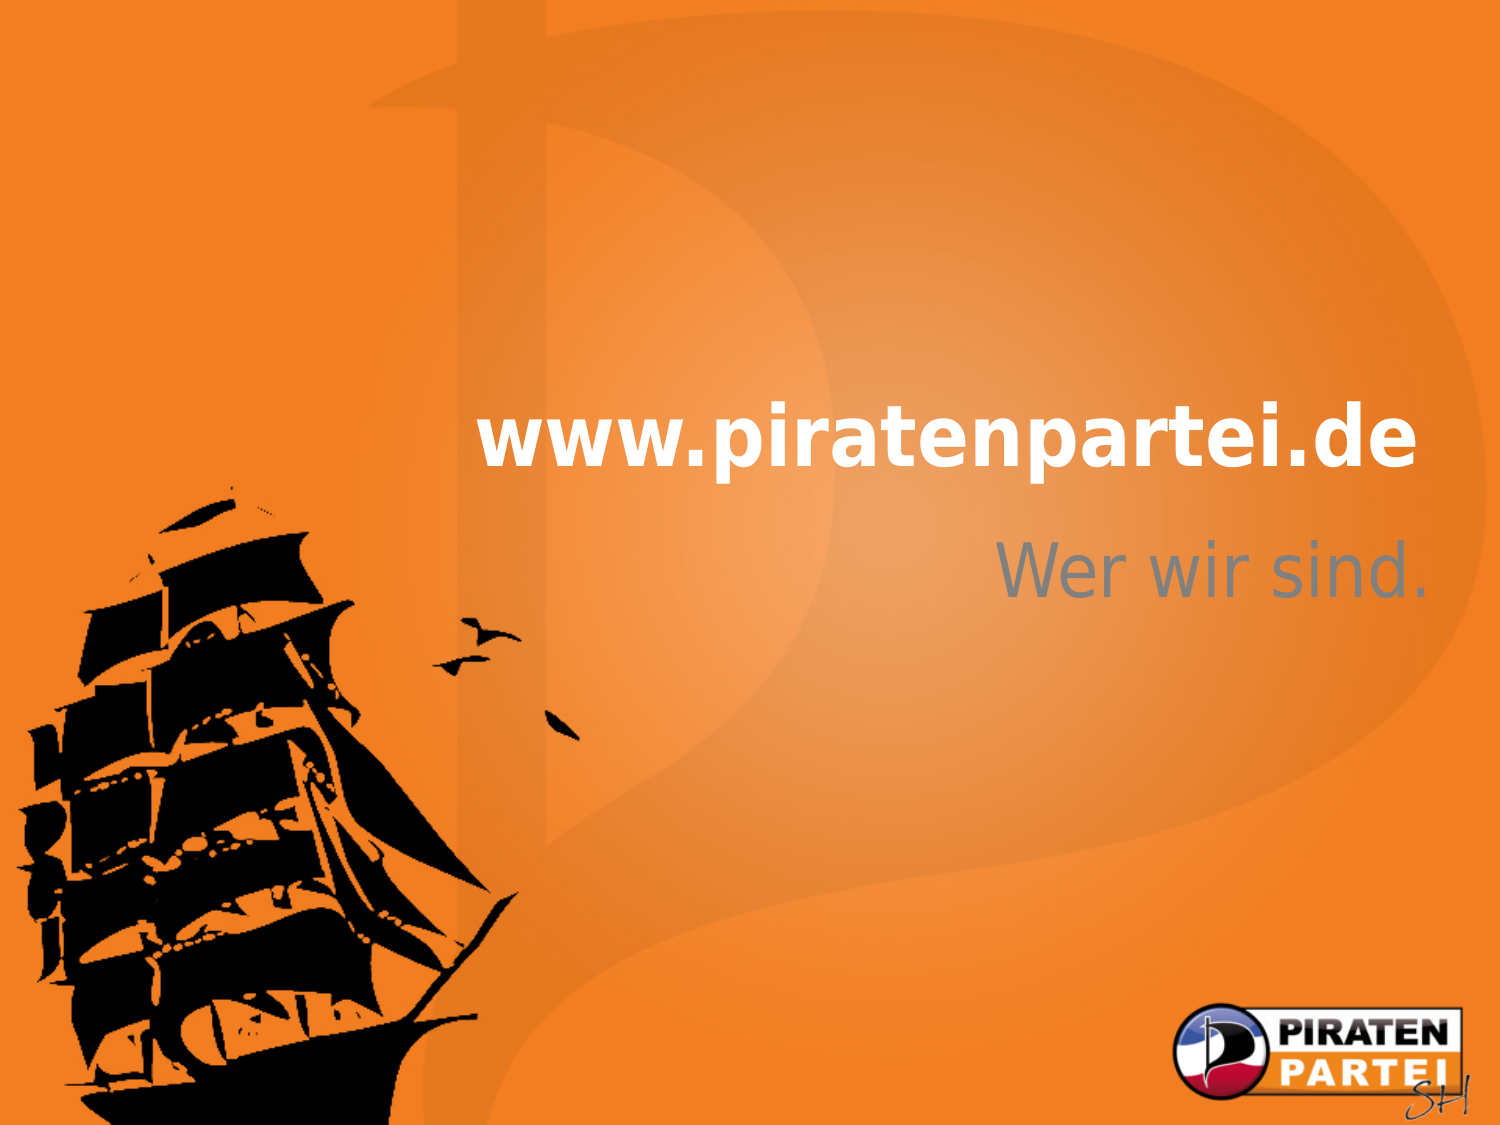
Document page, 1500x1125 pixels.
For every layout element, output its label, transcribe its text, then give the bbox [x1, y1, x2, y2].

picture [0, 0, 1500, 1125]
subtitle Wer wir sind. [608, 515, 1447, 965]
title www.piratenpartei.de [64, 373, 1436, 492]
